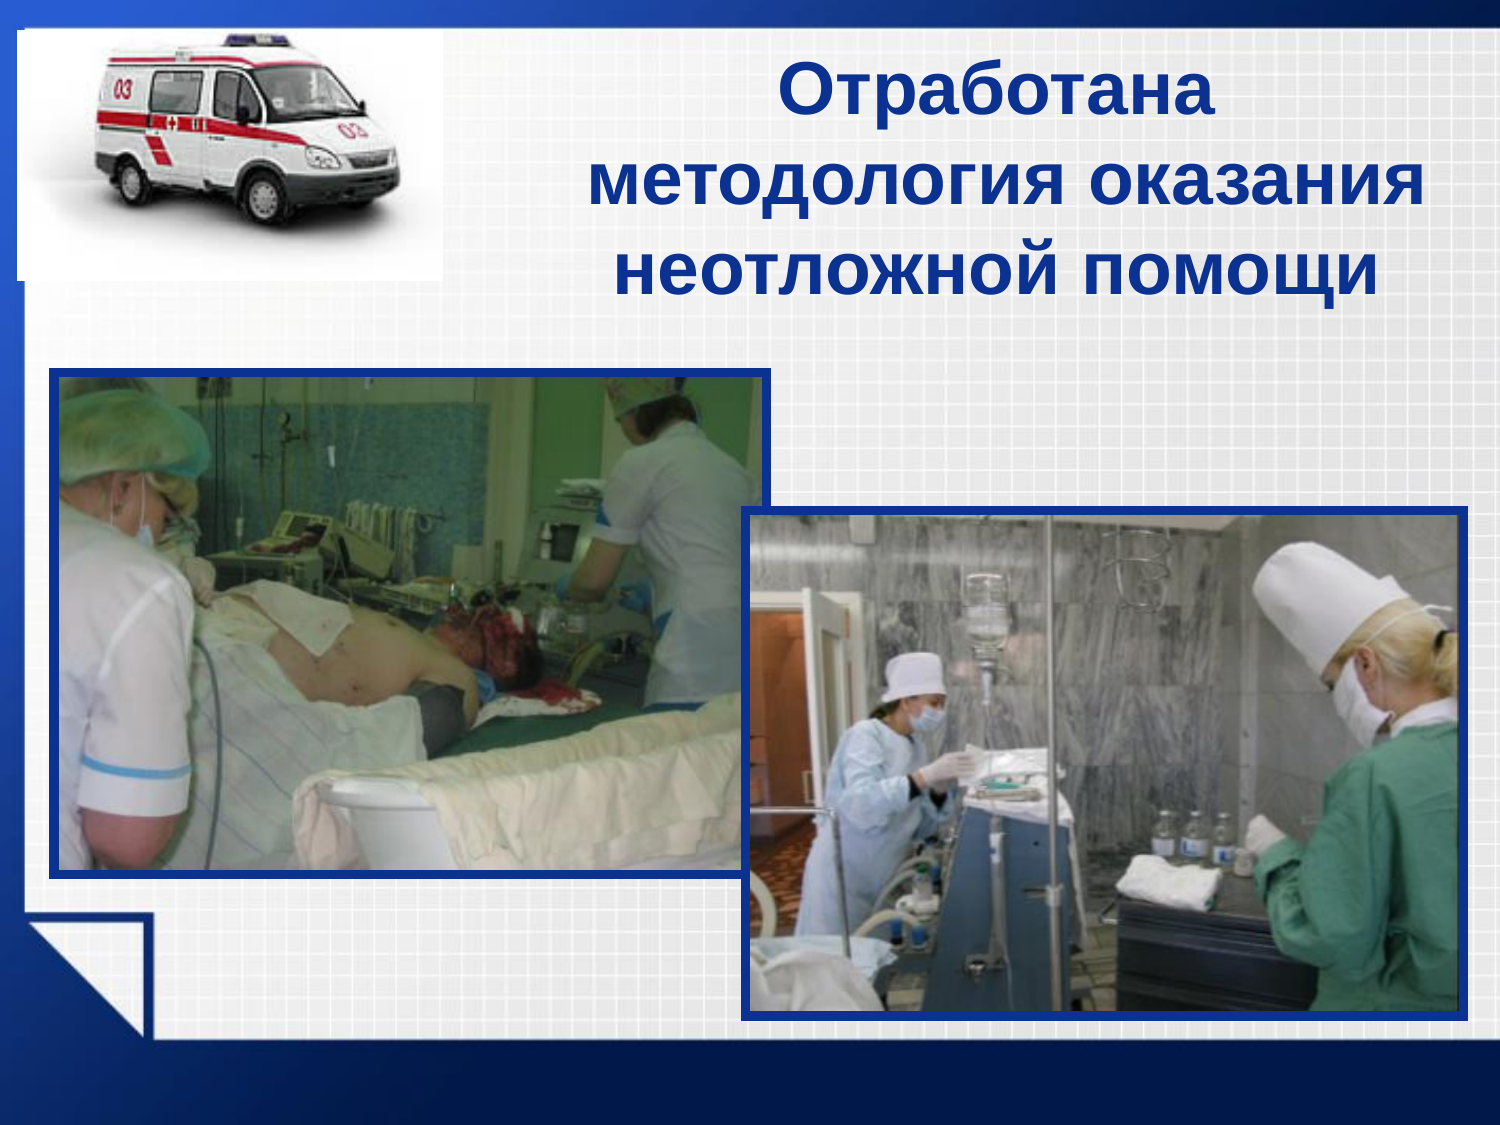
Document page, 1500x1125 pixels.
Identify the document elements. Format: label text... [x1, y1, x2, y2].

picture [0, 0, 1500, 1125]
text_box Отработана методология оказания неотложной помощи [513, 32, 1500, 318]
